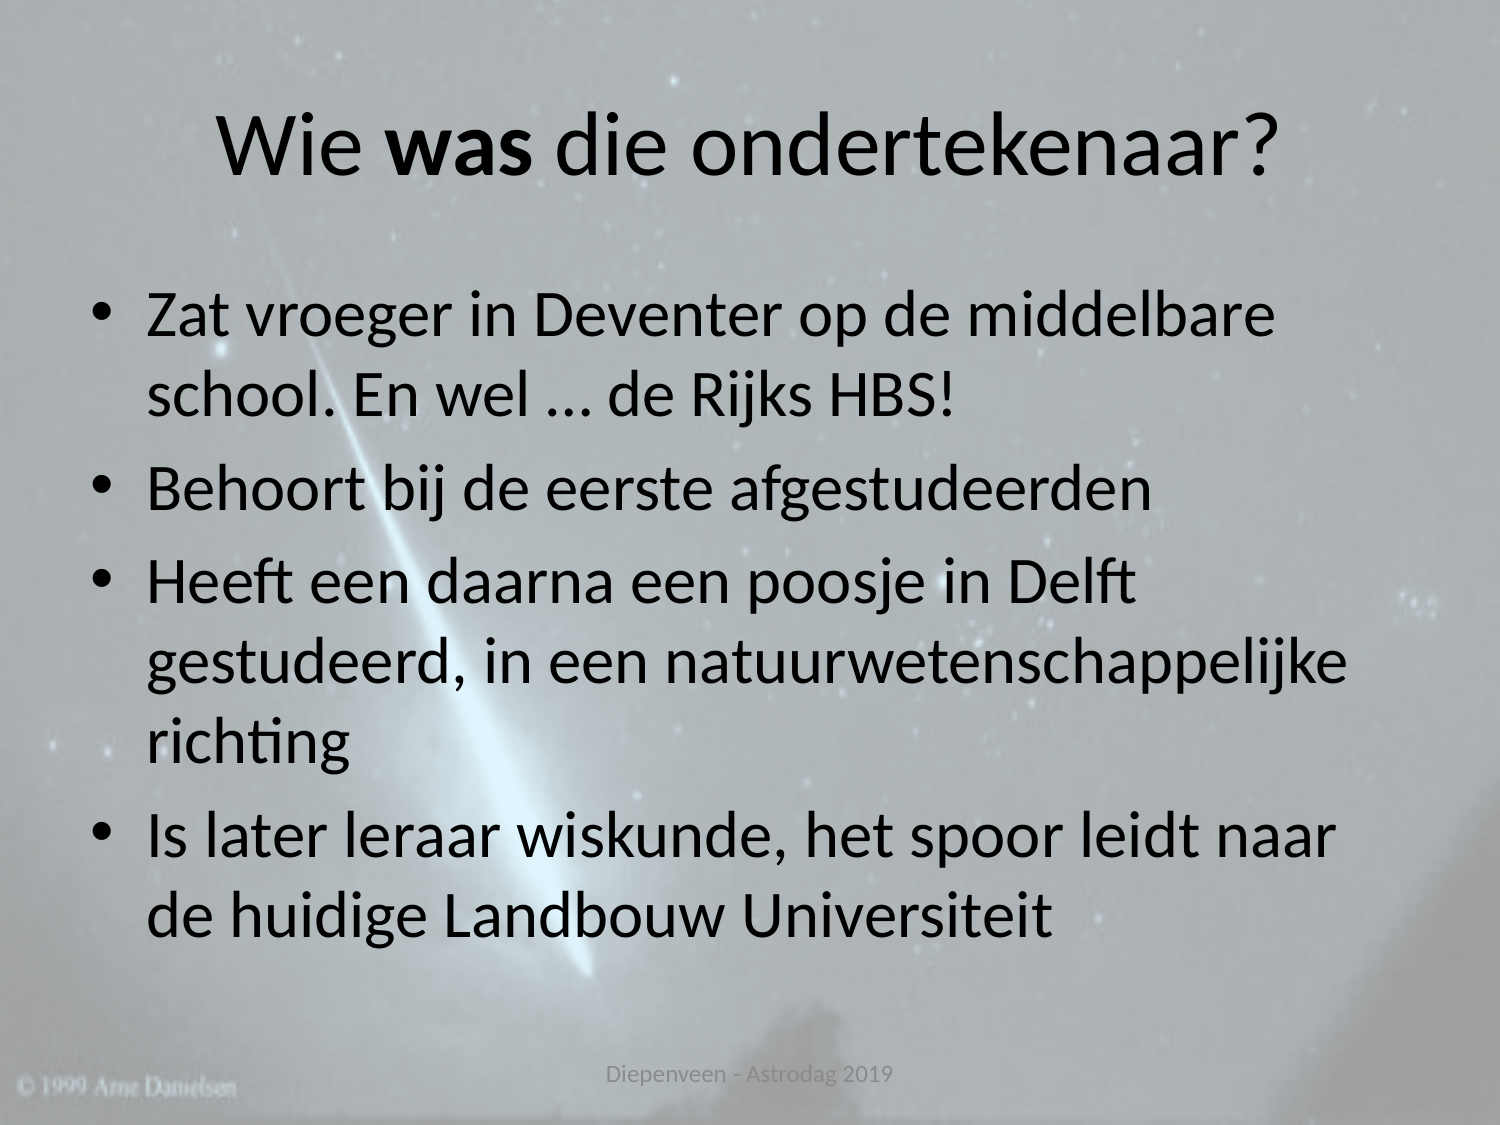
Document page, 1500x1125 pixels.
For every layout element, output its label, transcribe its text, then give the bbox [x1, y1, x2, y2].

list Zat vroeger in Deventer op de middelbare school. En wel … de Rijks HBS! Behoort bij de eerste afgestudeerden Heeft een daarna een poosje in Delft gestudeerd, in een natuurwetenschappelijke richting Is later leraar wiskunde, het spoor leidt naar de huidige Landbouw Universiteit [75, 262, 1425, 1005]
footer Diepenveen - Astrodag 2019 [512, 1042, 988, 1103]
title Wie was die ondertekenaar? [75, 45, 1425, 233]
